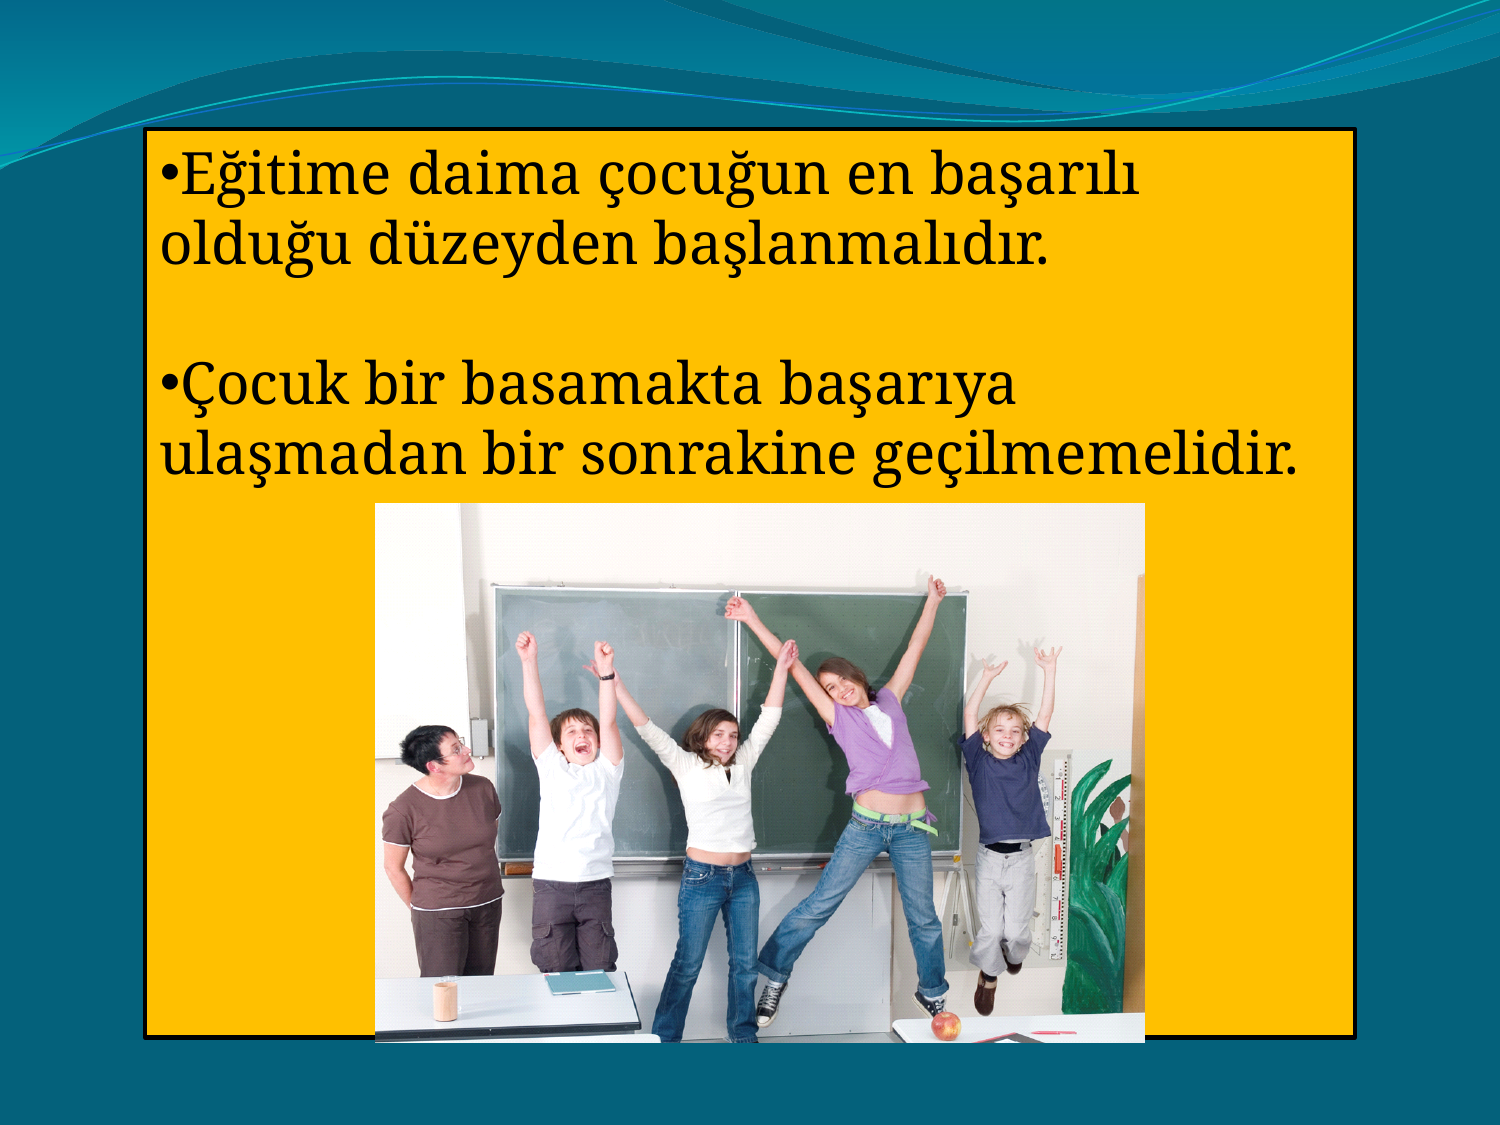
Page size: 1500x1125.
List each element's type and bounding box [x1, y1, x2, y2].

text_box [144, 128, 1356, 1044]
title [75, 115, 1425, 123]
